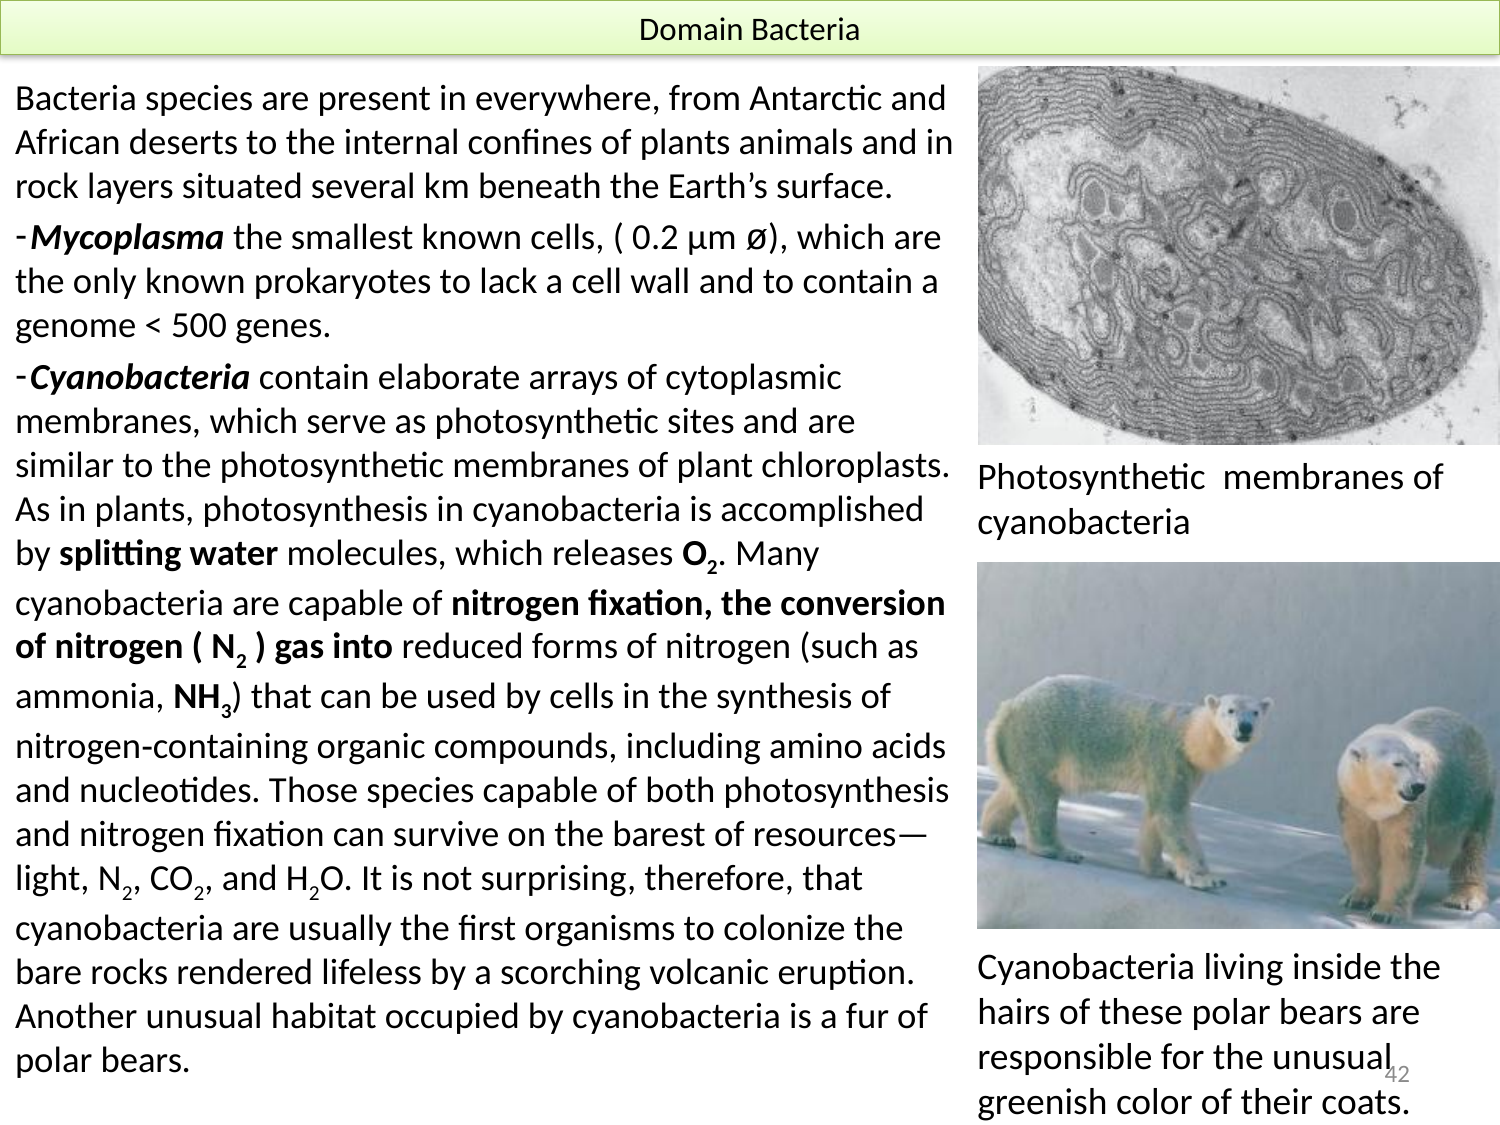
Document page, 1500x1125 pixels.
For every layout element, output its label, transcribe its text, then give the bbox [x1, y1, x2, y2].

text_box Photosynthetic membranes of cyanobacteria [962, 444, 1500, 550]
title Domain Bacteria [0, 0, 1500, 55]
text_box Cyanobacteria living inside the hairs of these polar bears are responsible for the unusual greenish color of their coats. [962, 934, 1500, 1125]
list Bacteria species are present in everywhere, from Antarctic and African deserts to the internal confines of plants animals and in rock layers situated several km beneath the Earth’s surface. Mycoplasma the smallest known cells, ( 0.2 μm ø), which are the only known prokaryotes to lack a cell wall and to contain a genome < 500 genes. Cyanobacteria contain elaborate arrays of cytoplasmic membranes, which serve as photosynthetic sites and are similar to the photosynthetic membranes of plant chloroplasts. As in plants, photosynthesis in cyanobacteria is accomplished by splitting water molecules, which releases O2. Many cyanobacteria are capable of nitrogen fixation, the conversion of nitrogen ( N2 ) gas into reduced forms of nitrogen (such as ammonia, NH3) that can be used by cells in the synthesis of nitrogen‐containing organic compounds, including amino acids and nucleotides. Those species capable of both photosynthesis and nitrogen fixation can survive on the barest of resources—light, N2, CO2, and H2O. It is not surprising, therefore, that cyanobacteria are usually the first organisms to colonize the bare rocks rendered lifeless by a scorching volcanic eruption. Another unusual habitat occupied by cyanobacteria is a fur of polar bears. [0, 66, 975, 1125]
picture [978, 66, 1500, 445]
picture [977, 562, 1500, 929]
